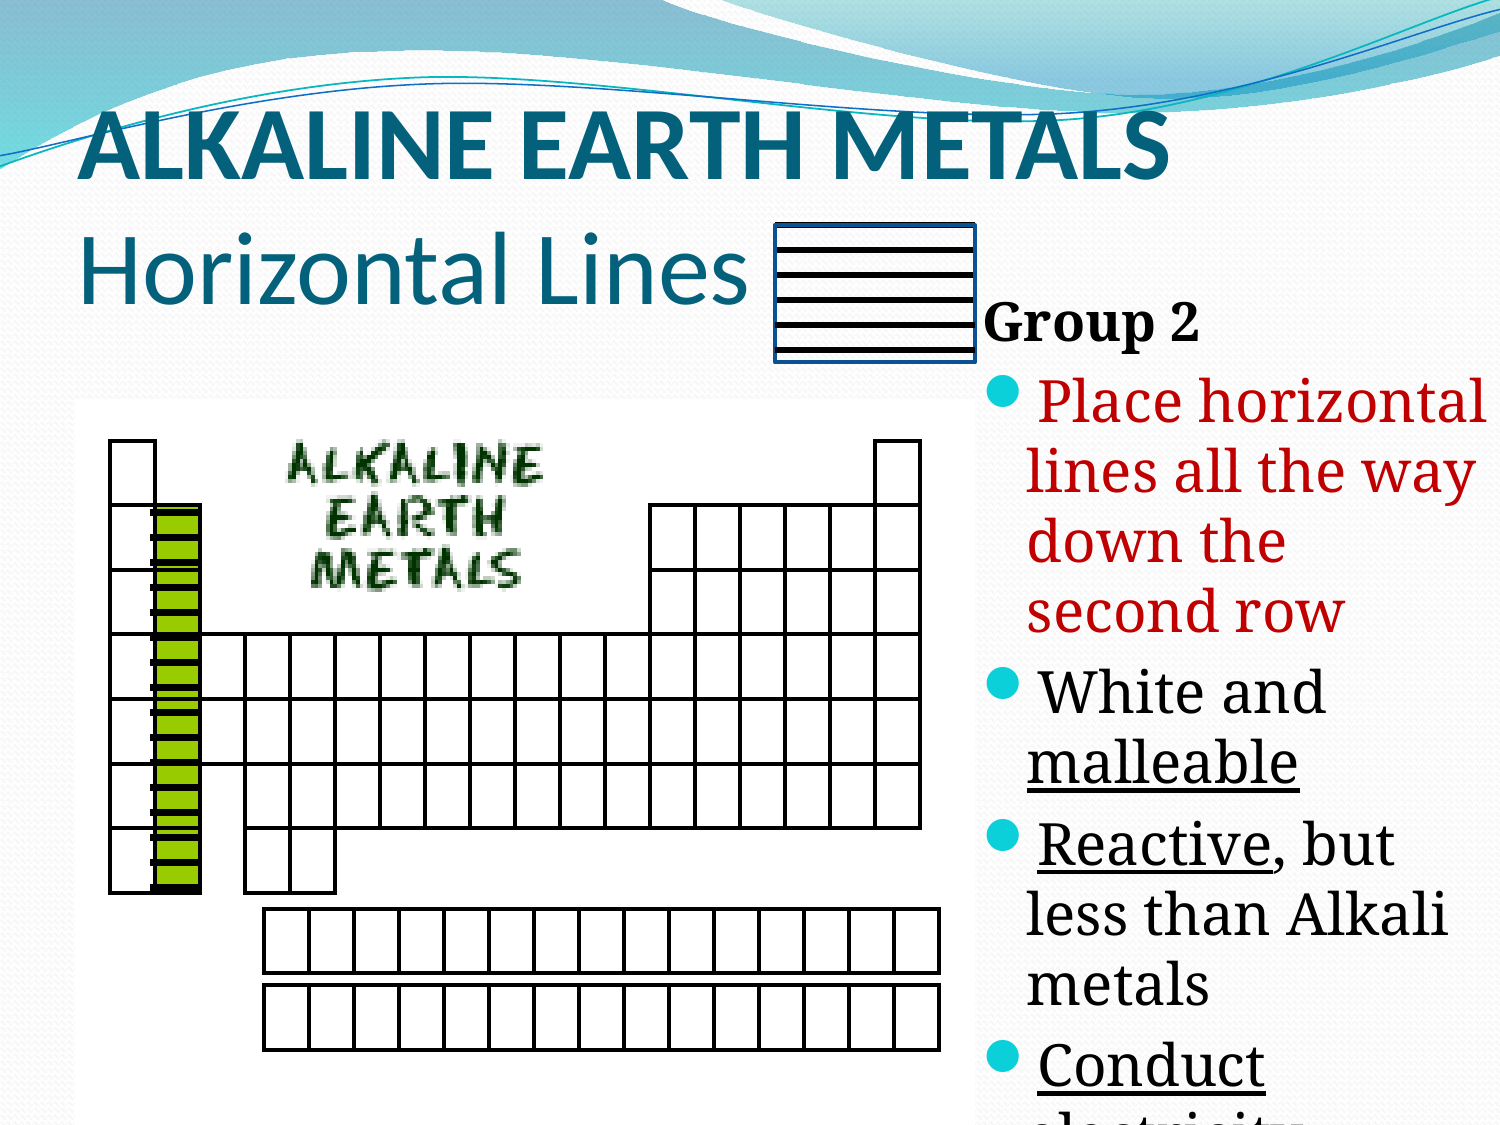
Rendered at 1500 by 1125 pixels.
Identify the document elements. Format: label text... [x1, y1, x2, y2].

text_box [773, 223, 977, 364]
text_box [149, 762, 201, 888]
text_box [149, 512, 201, 638]
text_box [149, 662, 201, 762]
title ALKALINE EARTH METALS Horizontal Lines [76, 187, 1428, 326]
picture [74, 399, 976, 1125]
list Group 2 Place horizontal lines all the way down the second row White and malleable Reactive, but less than Alkali metals Conduct electricity [966, 279, 1500, 1037]
